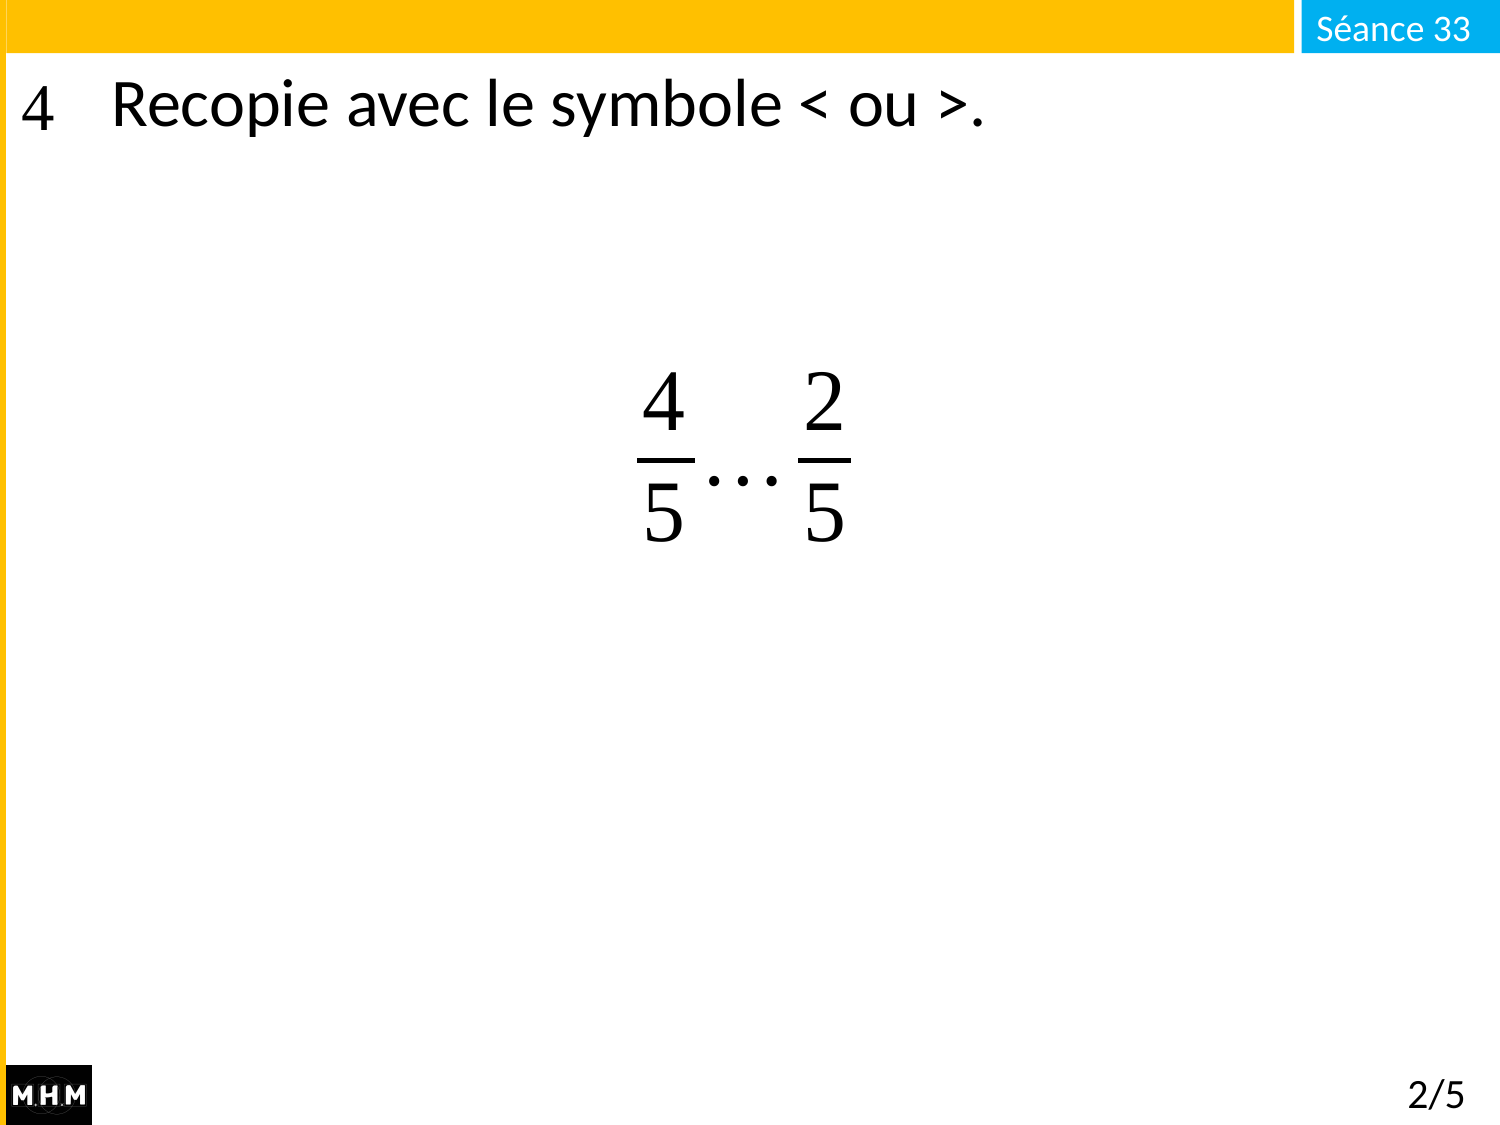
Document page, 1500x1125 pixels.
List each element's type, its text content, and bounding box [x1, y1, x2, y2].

title Recopie avec le symbole < ou >. [96, 60, 1391, 150]
list 2/5 [1373, 1064, 1500, 1125]
picture [6, 1065, 92, 1125]
